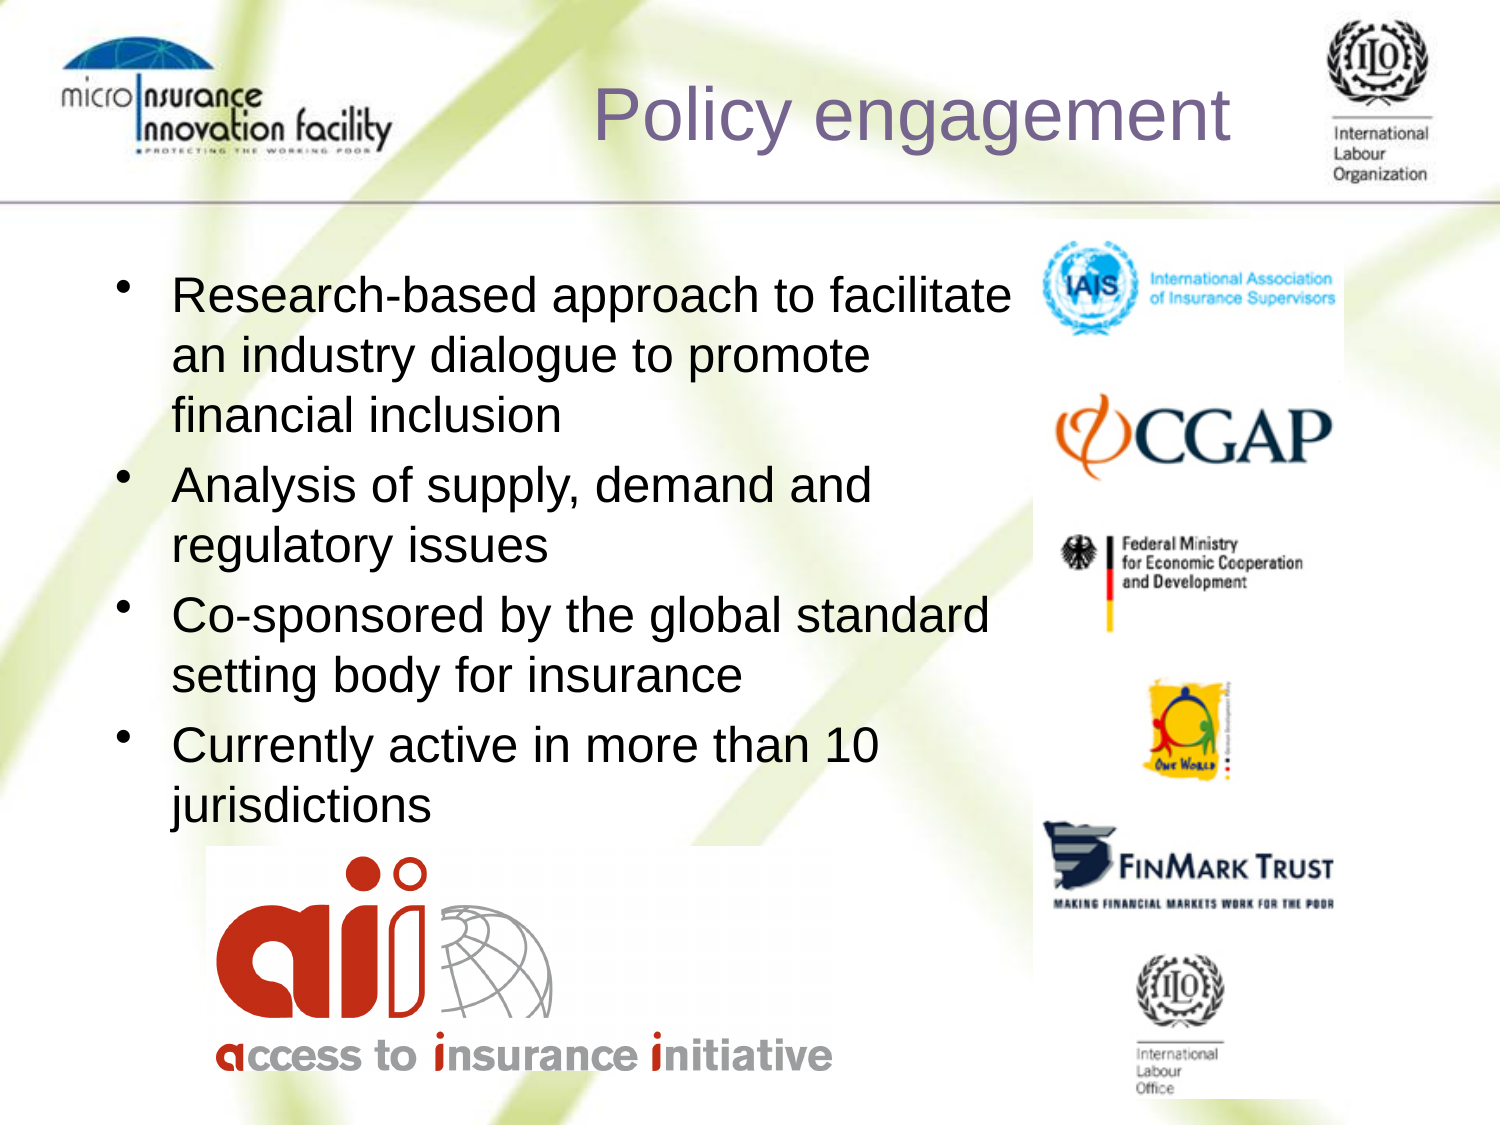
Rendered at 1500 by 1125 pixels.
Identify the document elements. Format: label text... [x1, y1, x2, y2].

title Policy engagement [419, 30, 1247, 191]
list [206, 845, 832, 1071]
picture [0, 0, 1500, 1125]
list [1033, 219, 1344, 1099]
list Research-based approach to facilitate an industry dialogue to promote financial inclusion Analysis of supply, demand and regulatory issues Co-sponsored by the global standard setting body for insurance Currently active in more than 10 jurisdictions [100, 255, 1028, 977]
